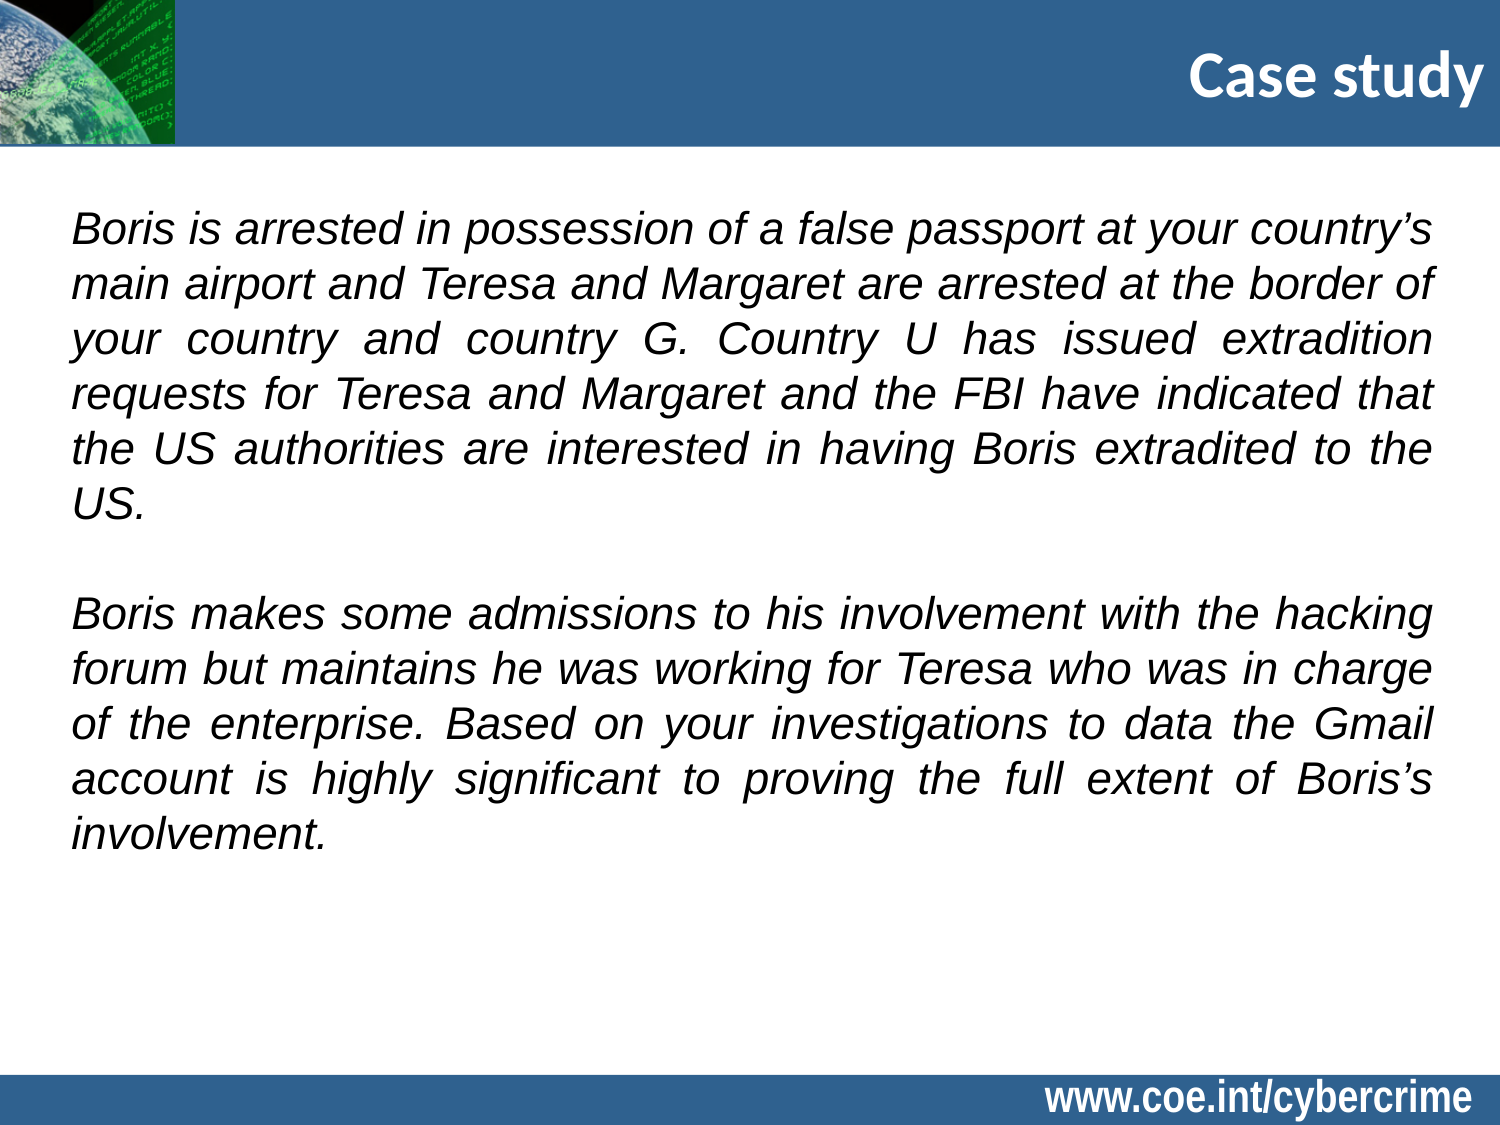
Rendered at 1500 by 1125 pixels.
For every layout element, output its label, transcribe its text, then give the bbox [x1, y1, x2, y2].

picture [0, 0, 175, 144]
text_box [0, 1073, 1030, 1125]
text_box www.coe.int/cybercrime [1030, 1059, 1500, 1125]
text_box Boris is arrested in possession of a false passport at your country’s main airport and Teresa and Margaret are arrested at the border of your country and country G. Country U has issued extradition requests for Teresa and Margaret and the FBI have indicated that the US authorities are interested in having Boris extradited to the US. Boris makes some admissions to his involvement with the hacking forum but maintains he was working for Teresa who was in charge of the enterprise. Based on your investigations to data the Gmail account is highly significant to proving the full extent of Boris’s involvement. [56, 191, 1450, 921]
text_box Case study [177, 0, 1500, 149]
